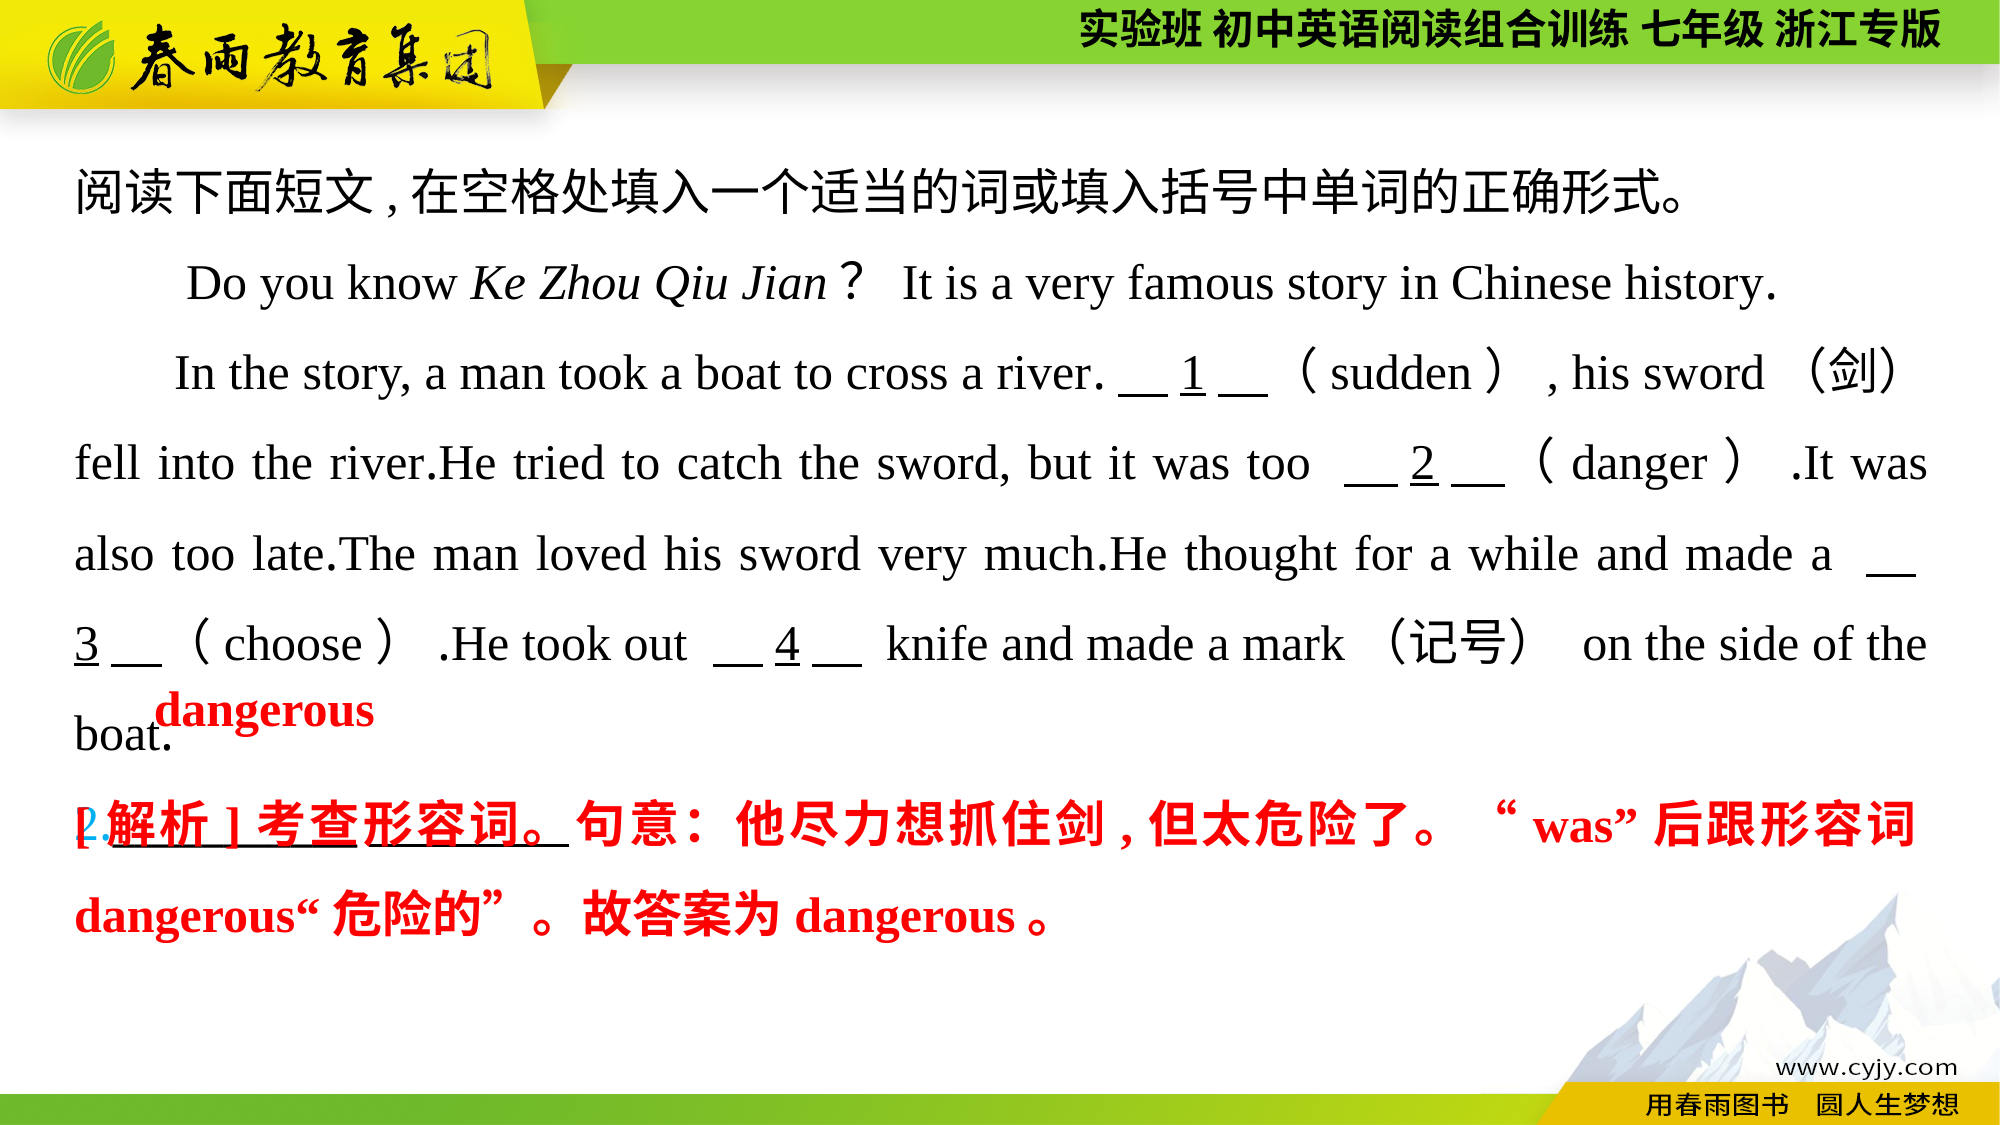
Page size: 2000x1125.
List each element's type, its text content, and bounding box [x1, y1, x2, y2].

list 阅读下面短文,在空格处填入一个适当的词或填入括号中单词的正确形式。 Do you know Ke Zhou Qiu Jian？It is a very famous story in Chinese history. In the story, a man took a boat to cross a river. 1 （sudden）, his sword（剑） fell into the river.He tried to catch the sword, but it was too 2 （danger）.It was also too late.The man loved his sword very much.He thought for a while and made a 3 （choose）.He took out 4 knife and made a mark（记号） on the side of the boat. 2.___________ [59, 122, 1944, 755]
text_box [解析]考查形容词。句意：他尽力想抓住剑,但太危险了。“was”后跟形容词dangerous“危险的”。故答案为dangerous。 [59, 755, 1944, 950]
picture [0, 0, 2000, 1125]
text_box dangerous [139, 668, 391, 744]
